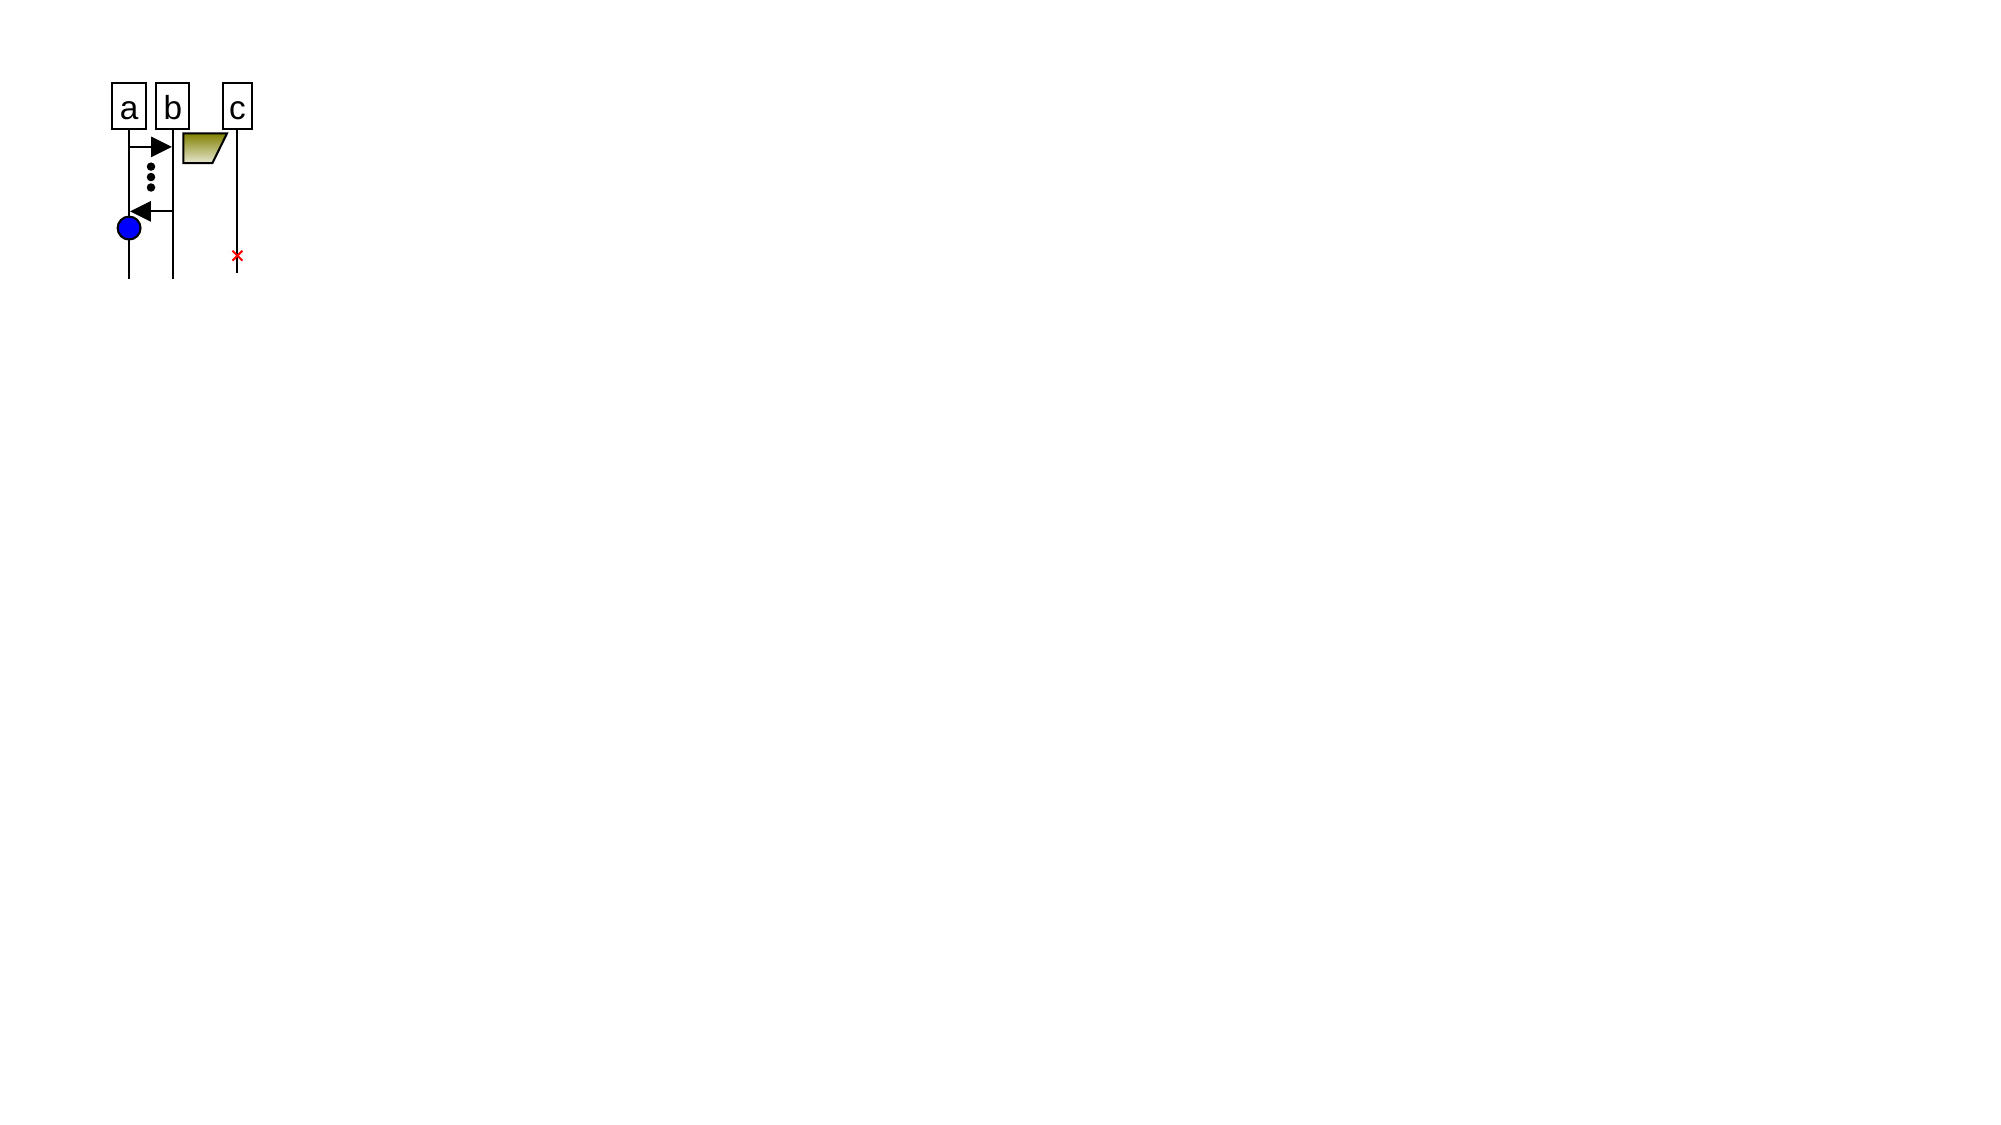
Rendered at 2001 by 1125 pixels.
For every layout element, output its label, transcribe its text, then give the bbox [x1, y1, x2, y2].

text_box [147, 173, 155, 181]
text_box [147, 183, 155, 192]
text_box [182, 132, 228, 164]
text_box [117, 216, 129, 241]
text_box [232, 250, 243, 261]
text_box [74, 74, 292, 280]
text_box a [112, 83, 146, 130]
text_box c [222, 83, 253, 130]
text_box [130, 216, 142, 240]
text_box b [156, 83, 190, 130]
text_box [147, 162, 155, 171]
